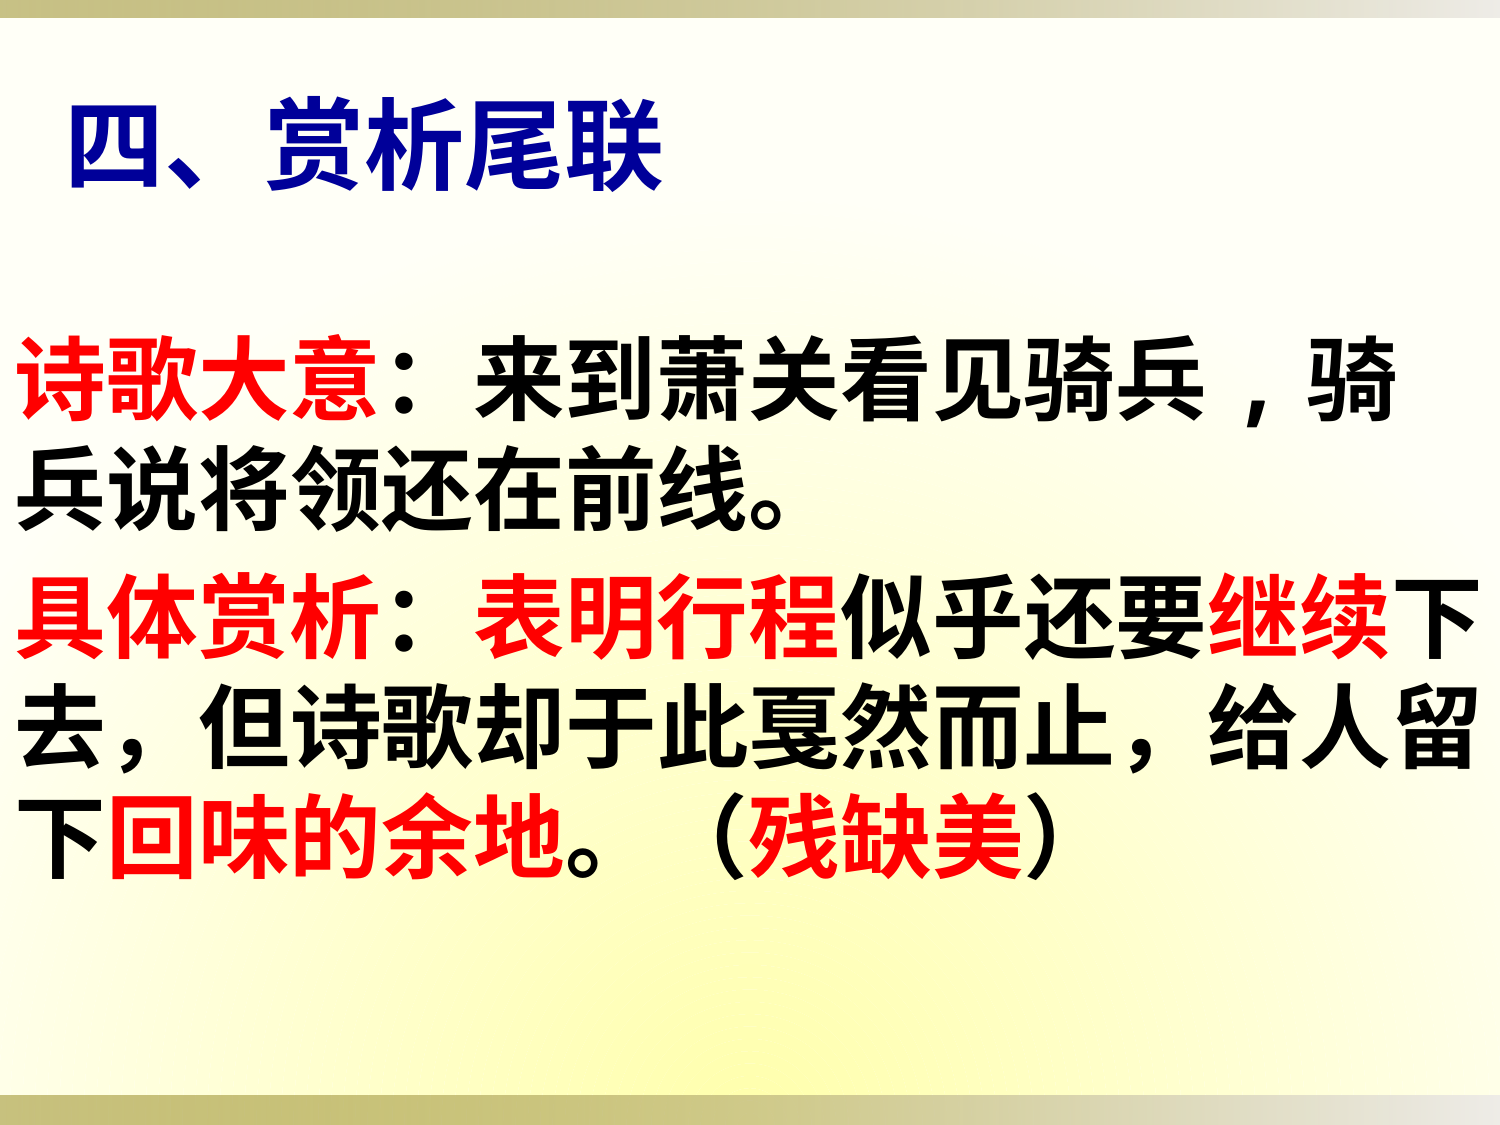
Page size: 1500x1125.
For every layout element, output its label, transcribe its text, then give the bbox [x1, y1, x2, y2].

text_box 四、赏析尾联 [49, 75, 1159, 210]
text_box 诗歌大意：来到萧关看见骑兵,骑兵说将领还在前线。 具体赏析：表明行程似乎还要继续下去，但诗歌却于此戛然而止，给人留下回味的余地。（残缺美） [0, 314, 1500, 898]
